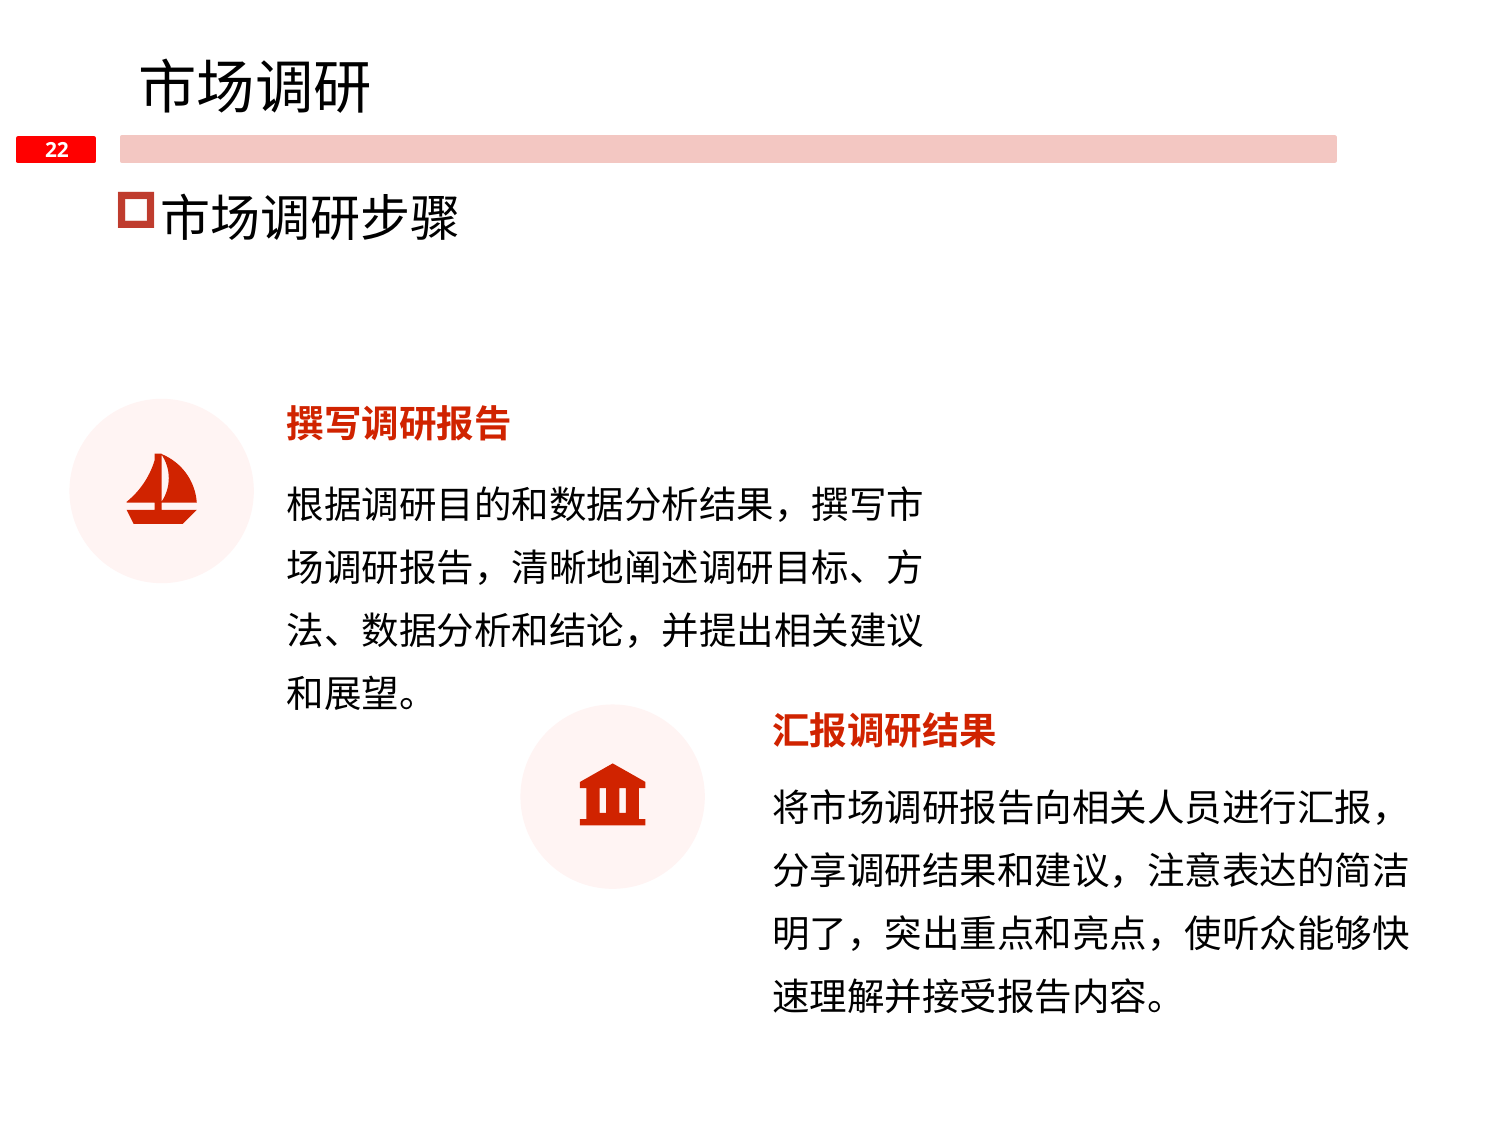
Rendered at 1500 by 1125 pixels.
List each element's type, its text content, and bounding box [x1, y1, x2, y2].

text_box 将市场调研报告向相关人员进行汇报，分享调研结果和建议，注意表达的简洁明了，突出重点和亮点，使听众能够快速理解并接受报告内容。 [763, 761, 1432, 893]
text_box [17, 129, 97, 189]
text_box 市场调研 [123, 42, 958, 128]
text_box 根据调研目的和数据分析结果，撰写市场调研报告，清晰地阐述调研目标、方法、数据分析和结论，并提出相关建议和展望。 [278, 459, 947, 591]
text_box 撰写调研报告 [278, 388, 711, 449]
text_box [126, 453, 197, 524]
text_box [69, 398, 254, 584]
text_box 汇报调研结果 [763, 695, 1196, 756]
text_box [520, 704, 705, 889]
text_box 市场调研步骤 [99, 179, 1084, 274]
text_box [579, 763, 646, 826]
